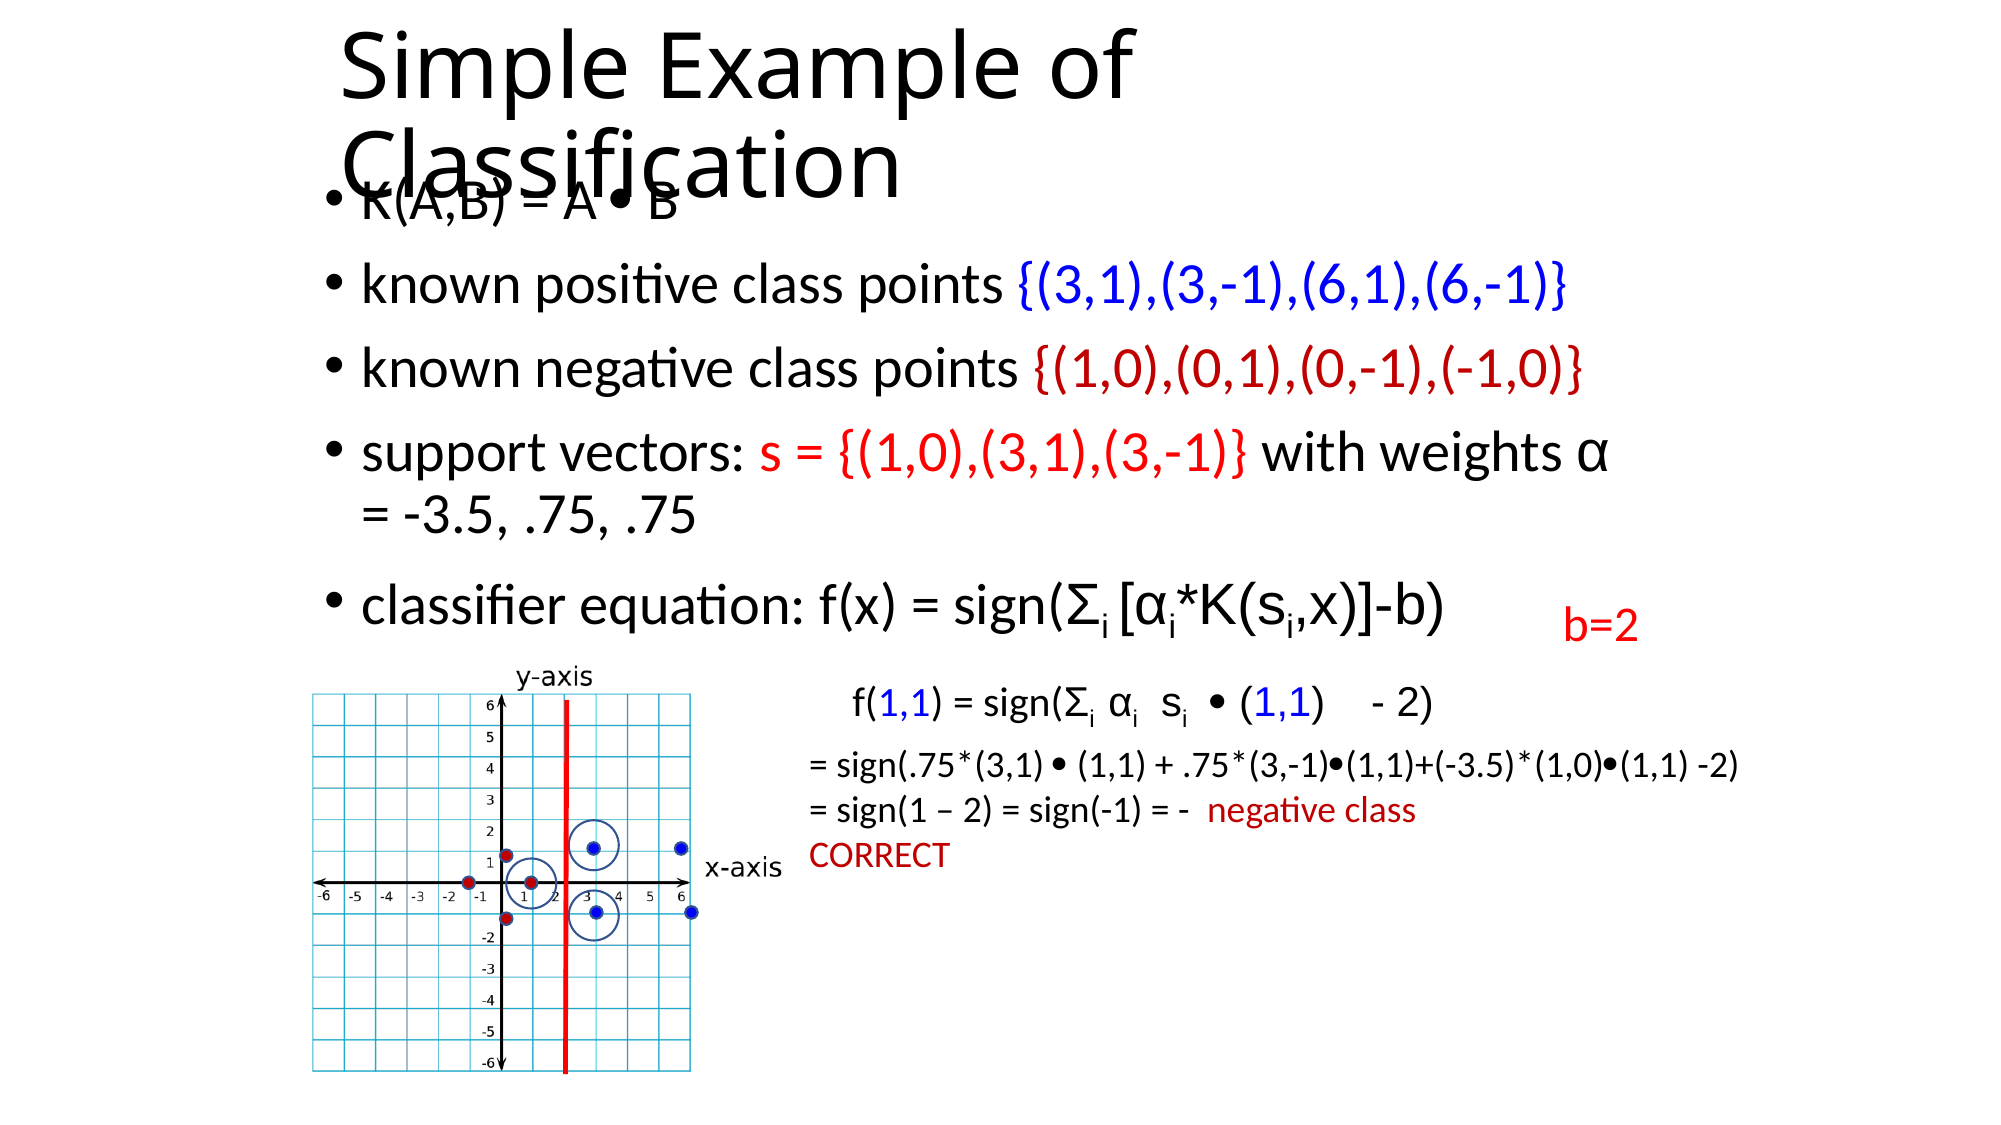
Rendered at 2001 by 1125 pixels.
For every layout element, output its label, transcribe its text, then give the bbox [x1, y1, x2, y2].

picture [309, 662, 786, 1075]
list K(A,B) = A  B known positive class points {(3,1),(3,-1),(6,1),(6,-1)} known negative class points {(1,0),(0,1),(0,-1),(-1,0)} support vectors: s = {(1,0),(3,1),(3,-1)} with weights α = -3.5, .75, .75 classifier equation: f(x) = sign(Σi [αi*K(si,x)]-b) [309, 162, 1660, 905]
title Simple Example of Classification [324, 24, 1675, 213]
text_box = sign(.75*(3,1)  (1,1) + .75*(3,-1)(1,1)+(-3.5)*(1,0)(1,1) -2) = sign(1 – 2) = sign(-1) = - negative class CORRECT [794, 732, 1755, 883]
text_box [563, 699, 569, 1074]
text_box f(1,1) = sign(Σi αi si  (1,1) - 2) [837, 667, 1463, 732]
text_box b=2 [1547, 584, 1655, 660]
